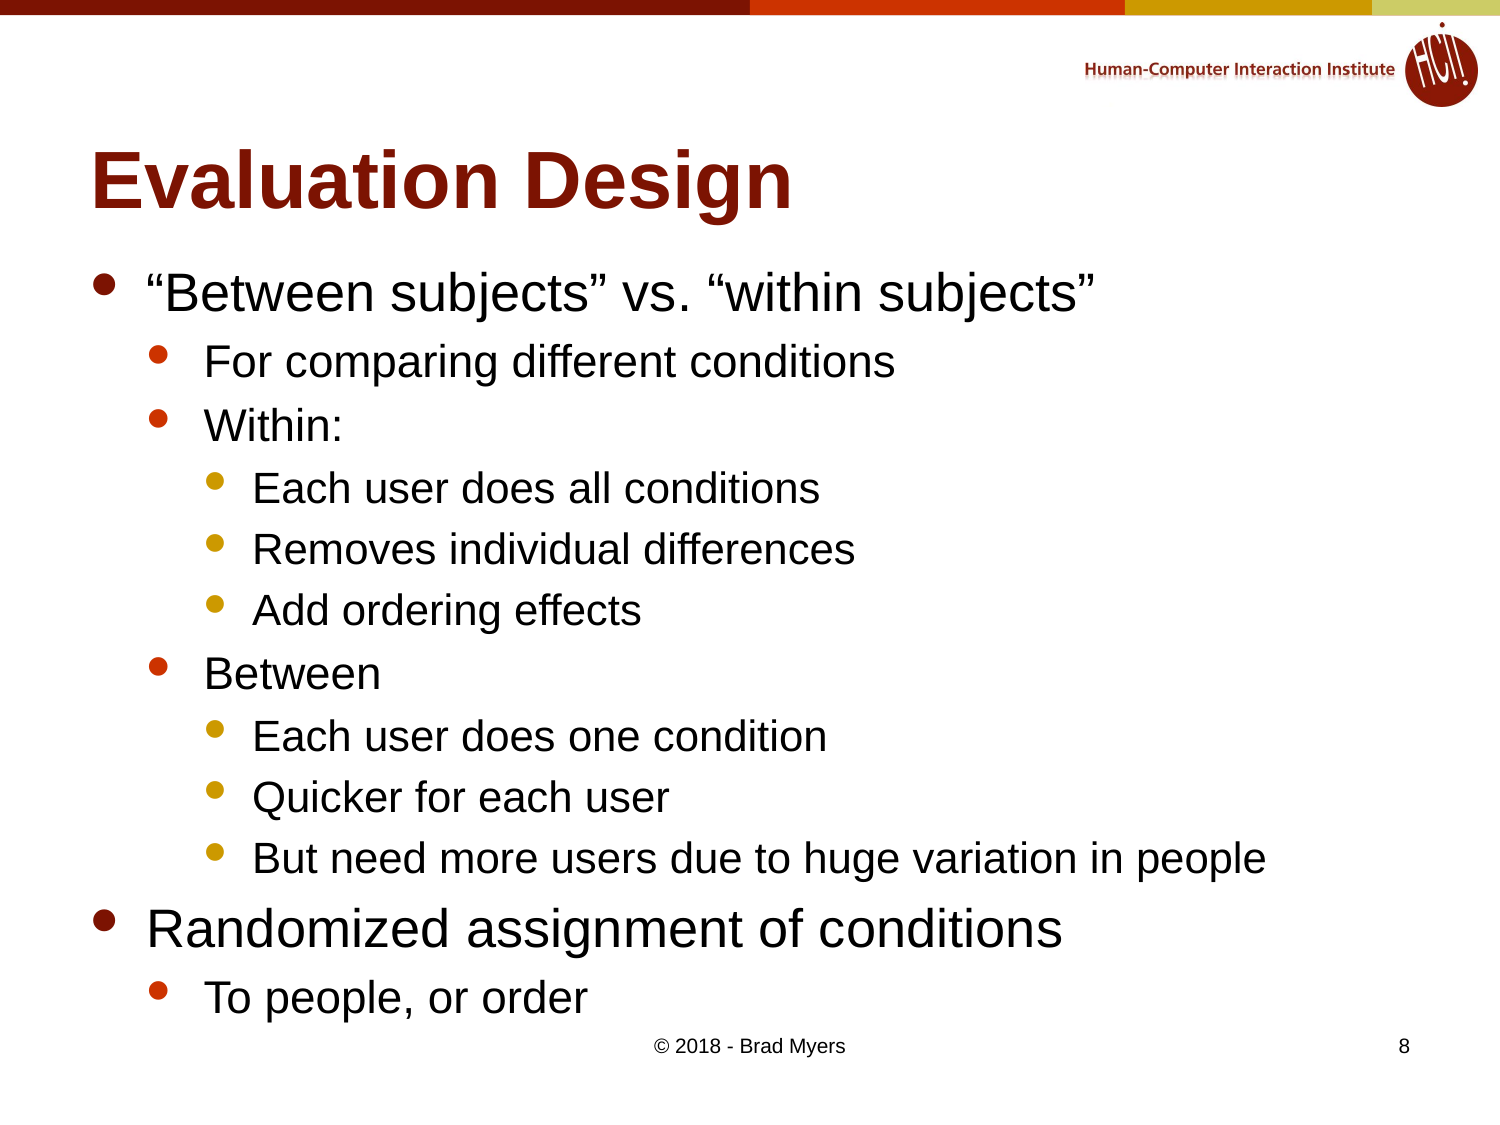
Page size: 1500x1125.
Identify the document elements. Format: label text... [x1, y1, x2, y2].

slide_number 8 [1074, 1024, 1426, 1101]
picture [1313, 22, 1478, 107]
list “Between subjects” vs. “within subjects” For comparing different conditions Within: Each user does all conditions Removes individual differences Add ordering effects Between Each user does one condition Quicker for each user But need more users due to huge variation in people Randomized assignment of conditions To people, or order [74, 249, 1426, 974]
title Evaluation Design [74, 19, 1313, 233]
footer © 2018 - Brad Myers [512, 1024, 988, 1101]
